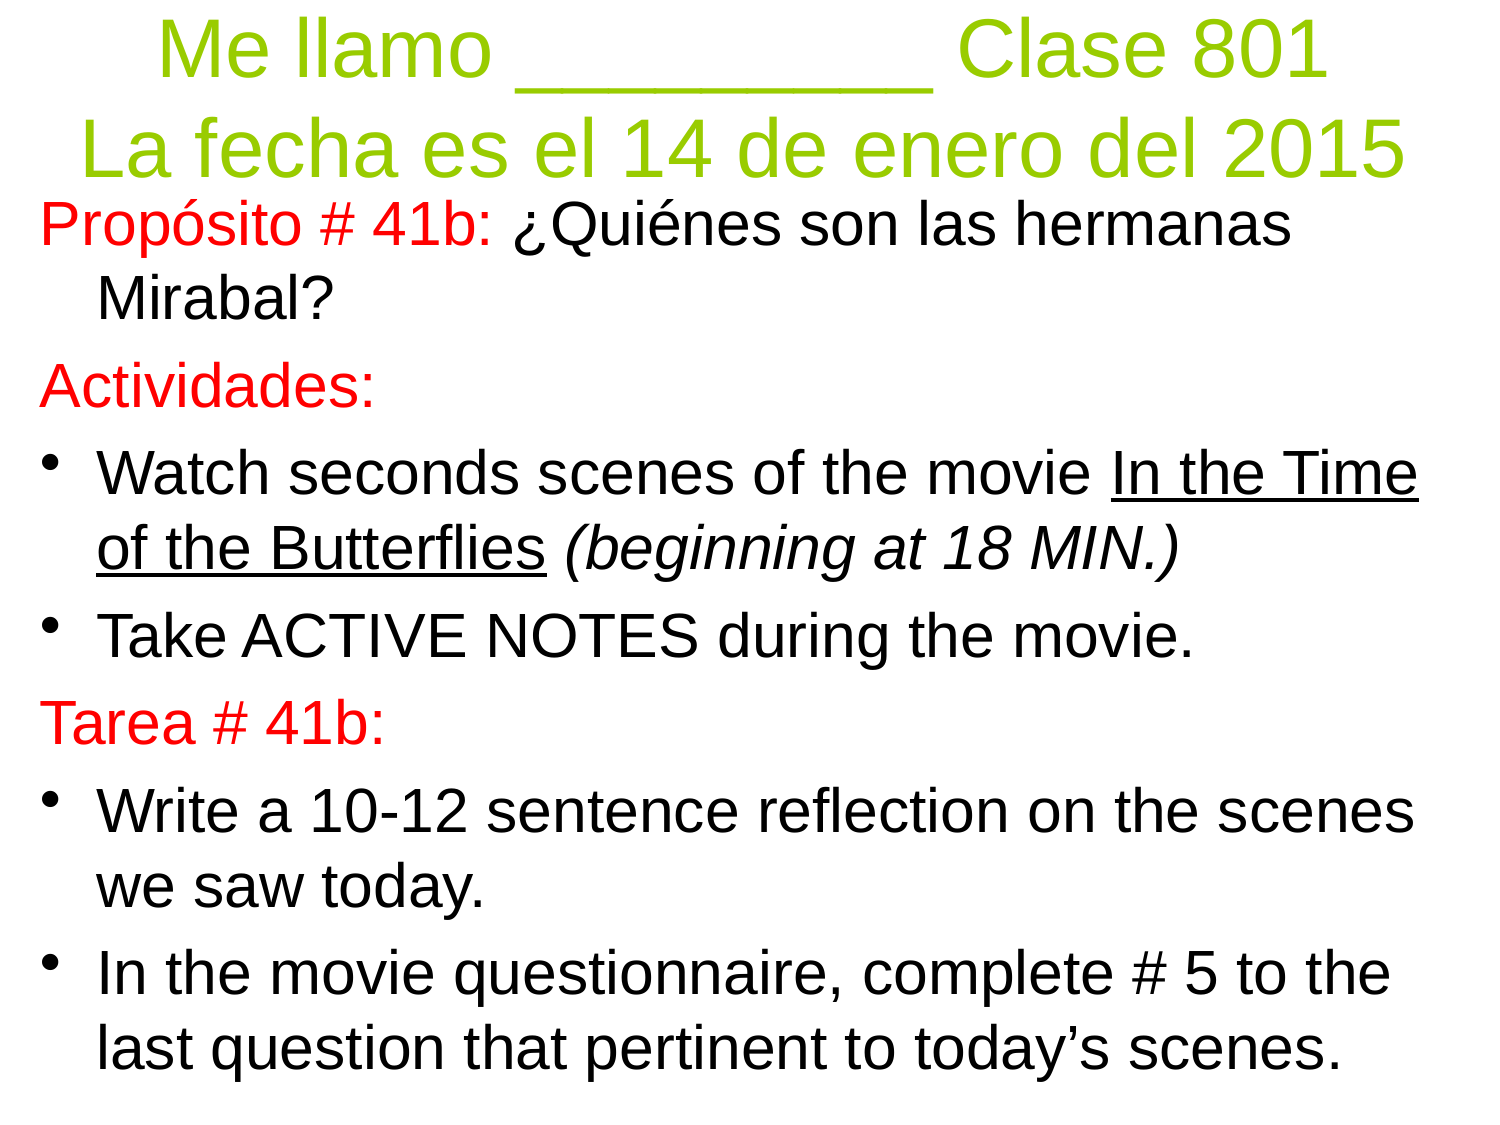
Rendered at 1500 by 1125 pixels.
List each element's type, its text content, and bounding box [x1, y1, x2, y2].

text_box Propósito # 41b: ¿Quiénes son las hermanas Mirabal? Actividades: Watch seconds scenes of the movie In the Time of the Butterflies (beginning at 18 MIN.) Take ACTIVE NOTES during the movie. Tarea # 41b: Write a 10-12 sentence reflection on the scenes we saw today. In the movie questionnaire, complete # 5 to the last question that pertinent to today’s scenes. [24, 174, 1463, 1000]
title Me llamo _________ Clase 801 La fecha es el 14 de enero del 2015 [24, 0, 1463, 174]
